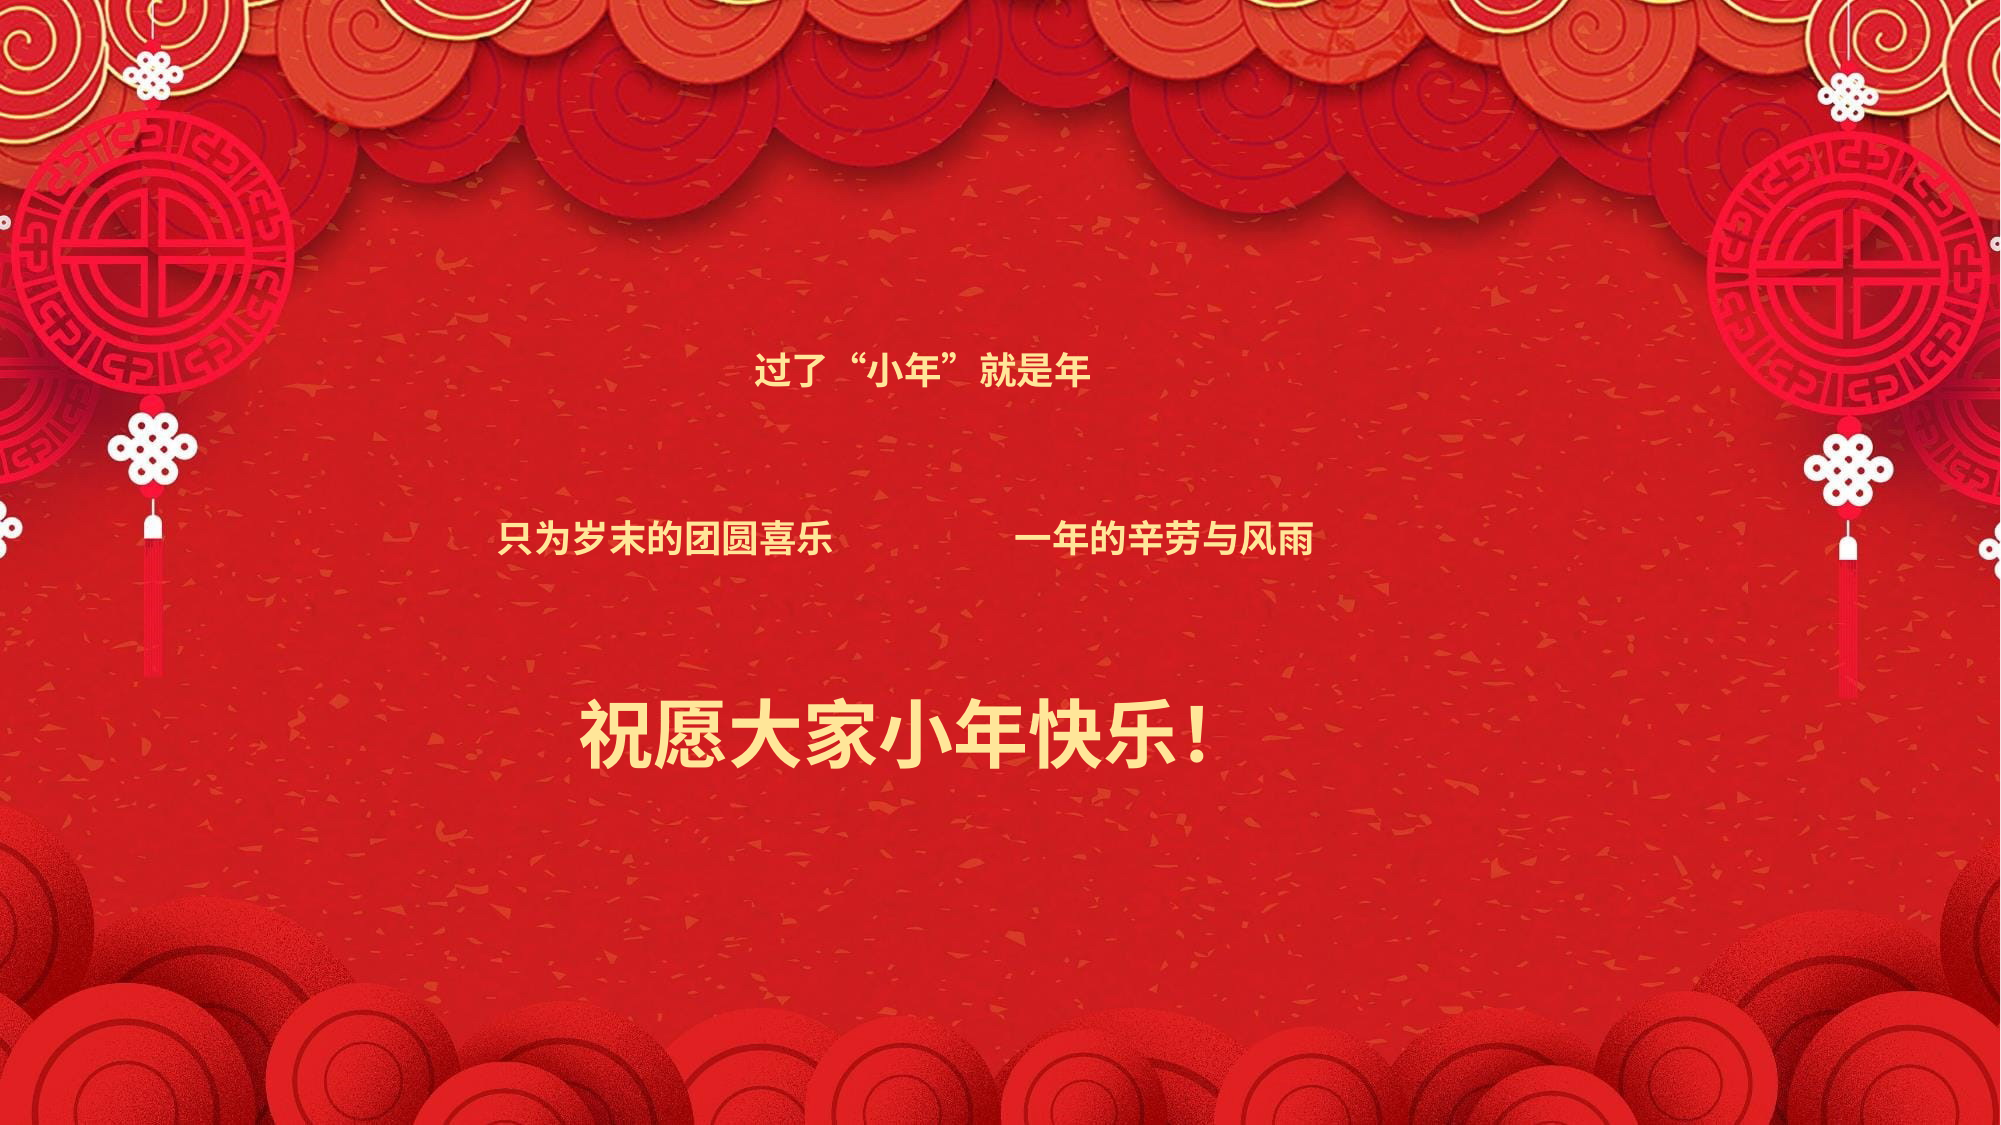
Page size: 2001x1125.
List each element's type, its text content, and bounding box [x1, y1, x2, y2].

text_box [261, 395, 1500, 591]
text_box 过了“小年”就是年 [739, 340, 1157, 400]
text_box 只为岁末的团圆喜乐 [481, 507, 948, 568]
text_box 祝愿大家小年快乐！ [563, 679, 1198, 785]
picture [0, 0, 2001, 1125]
text_box 一年的辛劳与风雨 [999, 507, 1348, 568]
